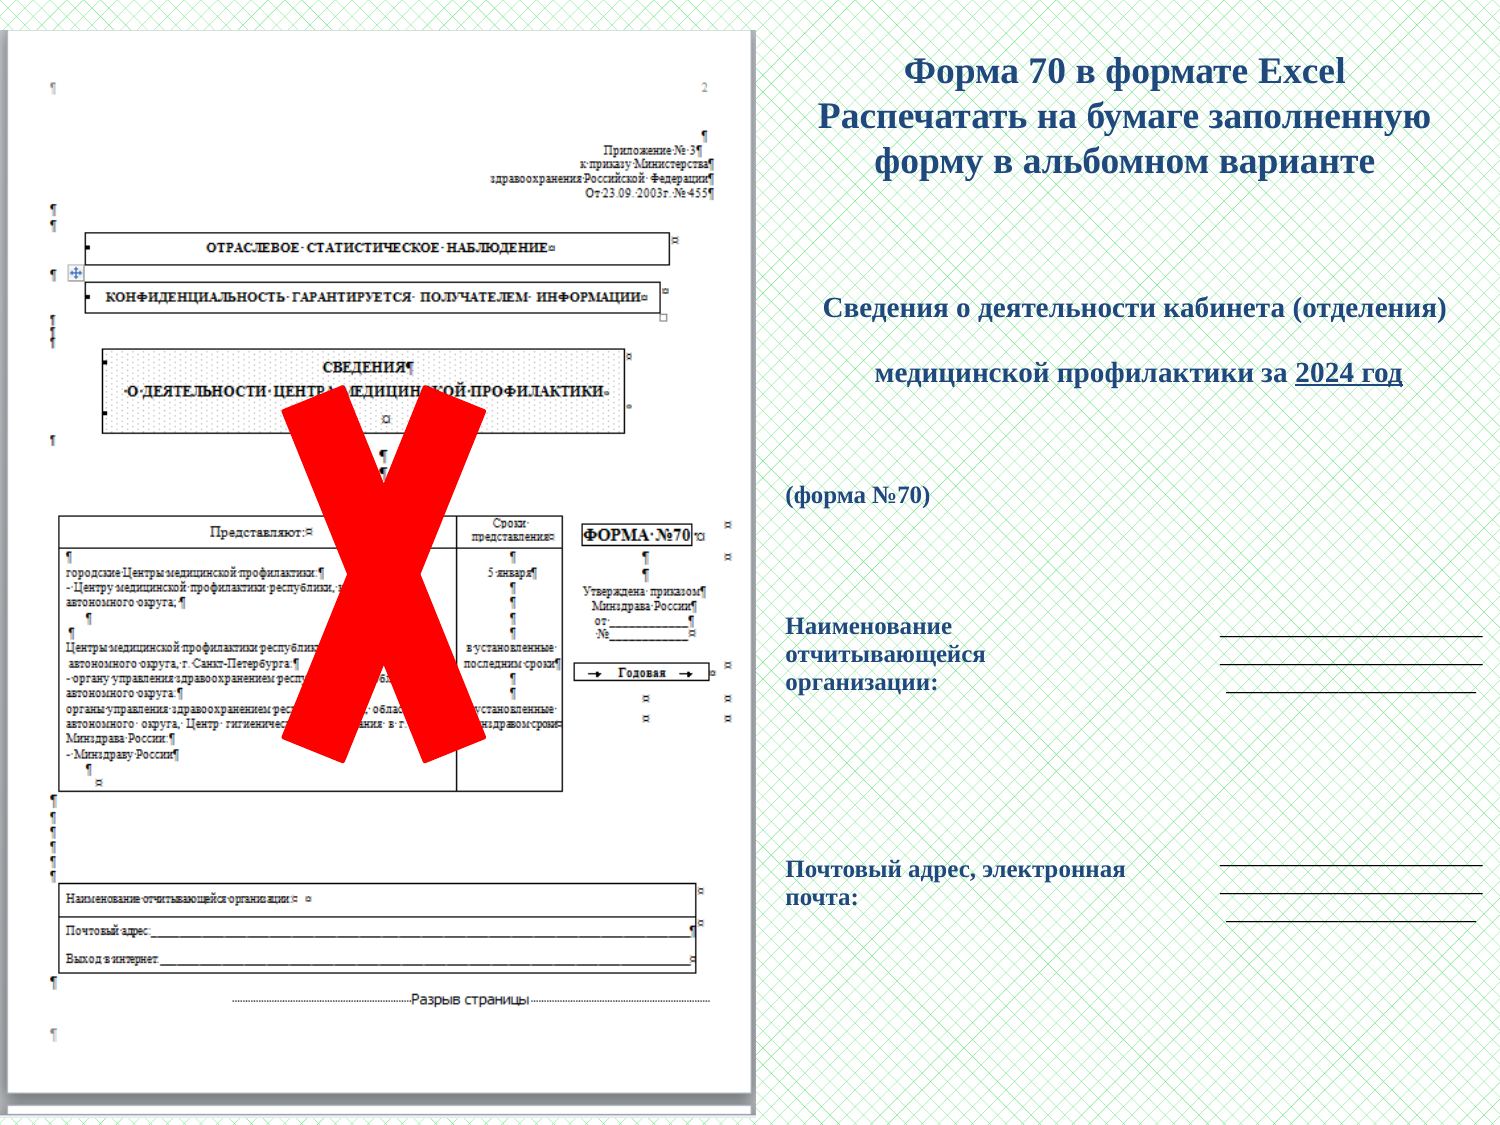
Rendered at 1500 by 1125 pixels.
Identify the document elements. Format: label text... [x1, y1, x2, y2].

table_cell [959, 509, 1045, 570]
table_cell [872, 389, 959, 447]
table_cell [872, 738, 959, 799]
table_cell [1305, 447, 1392, 509]
table_cell [872, 509, 959, 570]
table_cell [1219, 738, 1305, 799]
table_cell [785, 738, 872, 799]
text_box Форма 70 в формате Excel Распечатать на бумаге заполненную форму в альбомном варианте [797, 38, 1453, 189]
picture [0, 30, 757, 1118]
table_cell [1392, 509, 1479, 570]
table_cell [1392, 389, 1479, 447]
table_cell [1305, 738, 1392, 799]
table_cell [1219, 447, 1305, 509]
table_cell (форма №70) [785, 447, 1045, 509]
table_cell [1132, 509, 1219, 570]
table_cell [1132, 447, 1219, 509]
table_cell [1045, 447, 1132, 509]
table_cell [1132, 860, 1219, 967]
table_header Сведения о деятельности кабинета (отделения) [785, 289, 1484, 324]
table_cell [1132, 799, 1219, 860]
table_cell [1392, 447, 1479, 509]
table_cell [1045, 738, 1132, 799]
table_cell [959, 389, 1045, 447]
table_cell [1479, 389, 1484, 447]
table_cell [959, 738, 1045, 799]
table_cell ______________________________________________________________ [1219, 570, 1484, 738]
table_cell [1479, 509, 1484, 570]
table_cell [785, 389, 872, 447]
table_cell [1219, 509, 1305, 570]
table_cell [1392, 738, 1479, 799]
table_cell [1305, 509, 1392, 570]
table_cell ______________________________________________________________ [1219, 799, 1484, 967]
table_cell [1045, 389, 1132, 447]
table_cell [1132, 631, 1219, 738]
table_cell [785, 509, 872, 570]
table_cell [1479, 447, 1484, 509]
table_cell [1132, 738, 1219, 799]
table_cell Почтовый адрес, электронная почта: [785, 799, 1132, 967]
table_cell [1305, 389, 1392, 447]
table_cell [1045, 509, 1132, 570]
table_cell [1219, 389, 1305, 447]
table_cell [1132, 389, 1219, 447]
table_cell Наименование отчитывающейся организации: [785, 570, 1132, 738]
table_cell [1479, 738, 1484, 799]
table_cell [1132, 570, 1219, 631]
table_cell медицинской профилактики за 2024 год [785, 324, 1484, 389]
